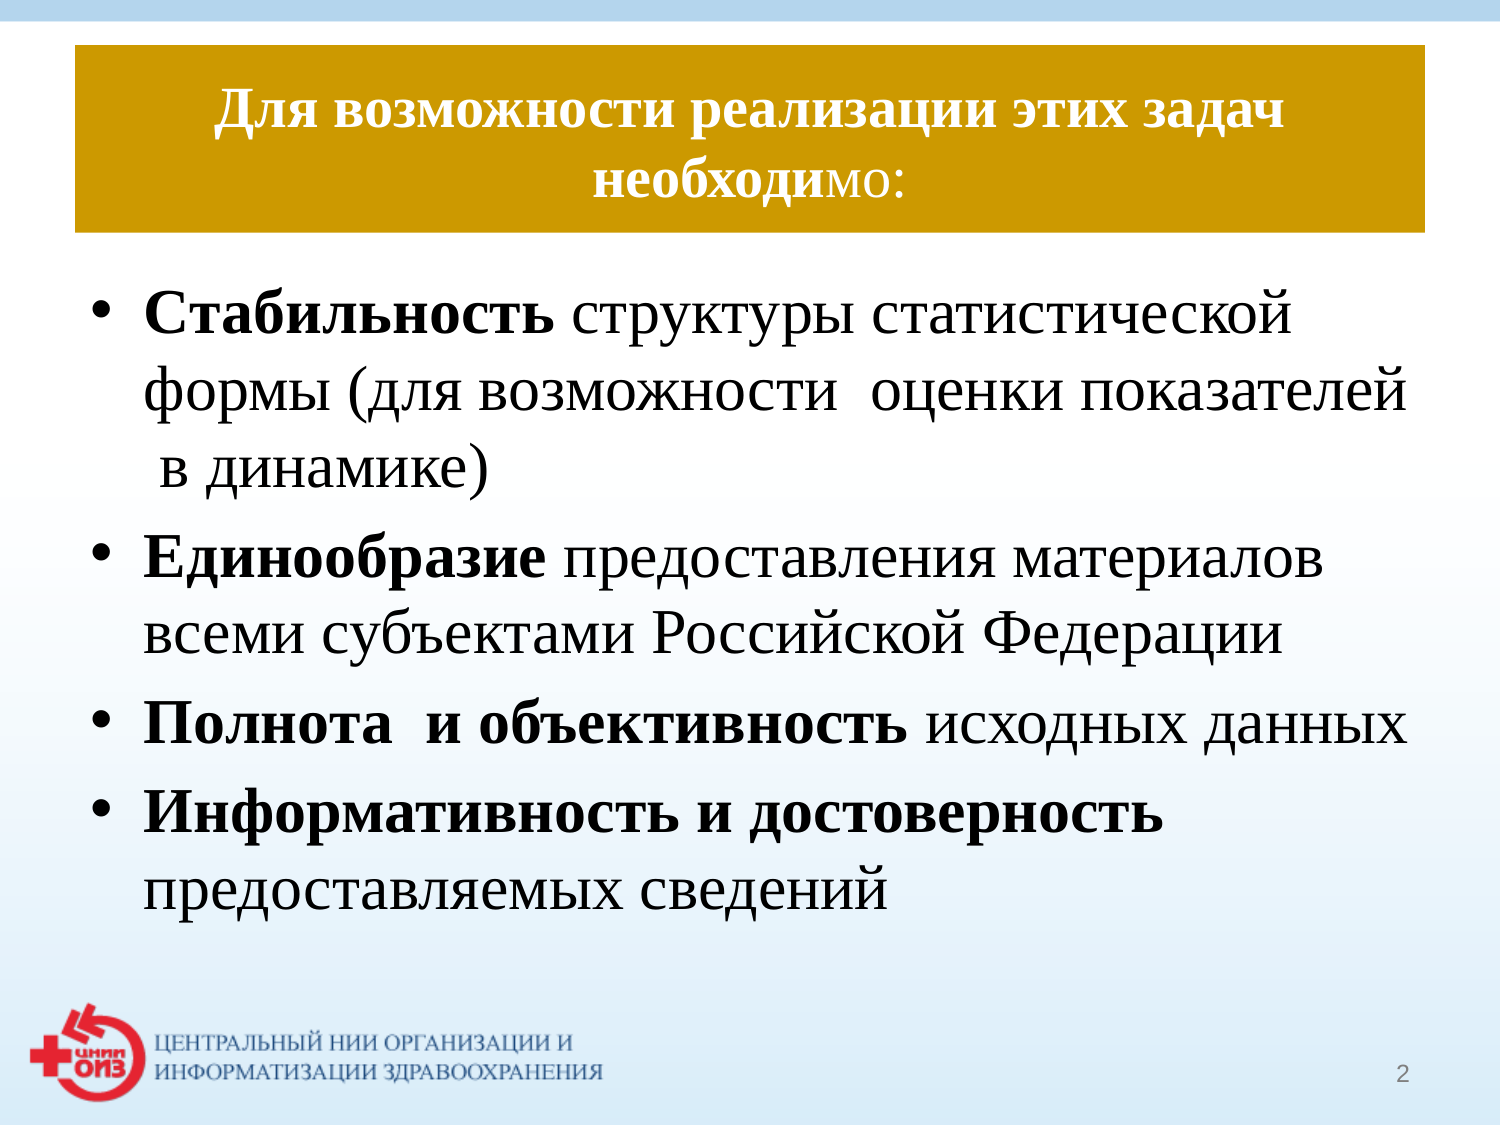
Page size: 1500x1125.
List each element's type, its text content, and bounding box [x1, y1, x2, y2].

picture [0, 0, 1500, 1125]
list Стабильность структуры статистической формы (для возможности оценки показателей в динамике) Единообразие предоставления материалов всеми субъектами Российской Федерации Полнота и объективность исходных данных Информативность и достоверность предоставляемых сведений [75, 262, 1425, 1005]
slide_number 2 [1074, 1042, 1425, 1103]
title Для возможности реализации этих задач необходимо: [75, 45, 1425, 233]
